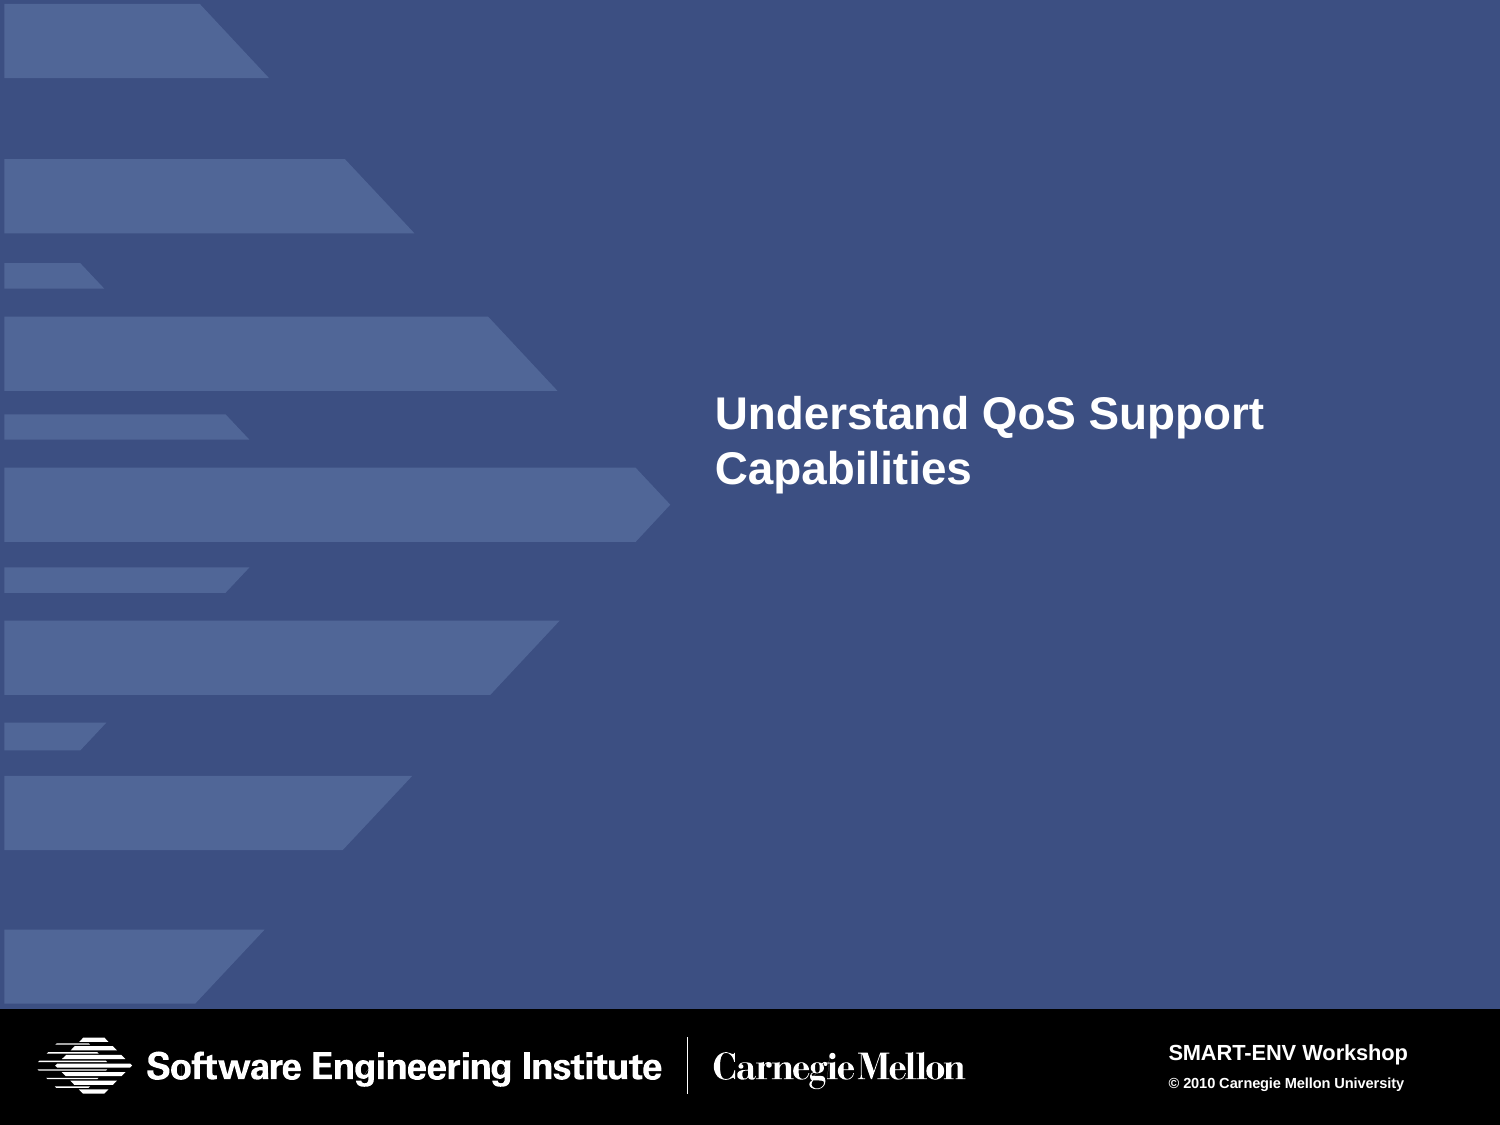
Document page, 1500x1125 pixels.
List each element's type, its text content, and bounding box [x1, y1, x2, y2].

title Understand QoS Support Capabilities [699, 376, 1401, 503]
